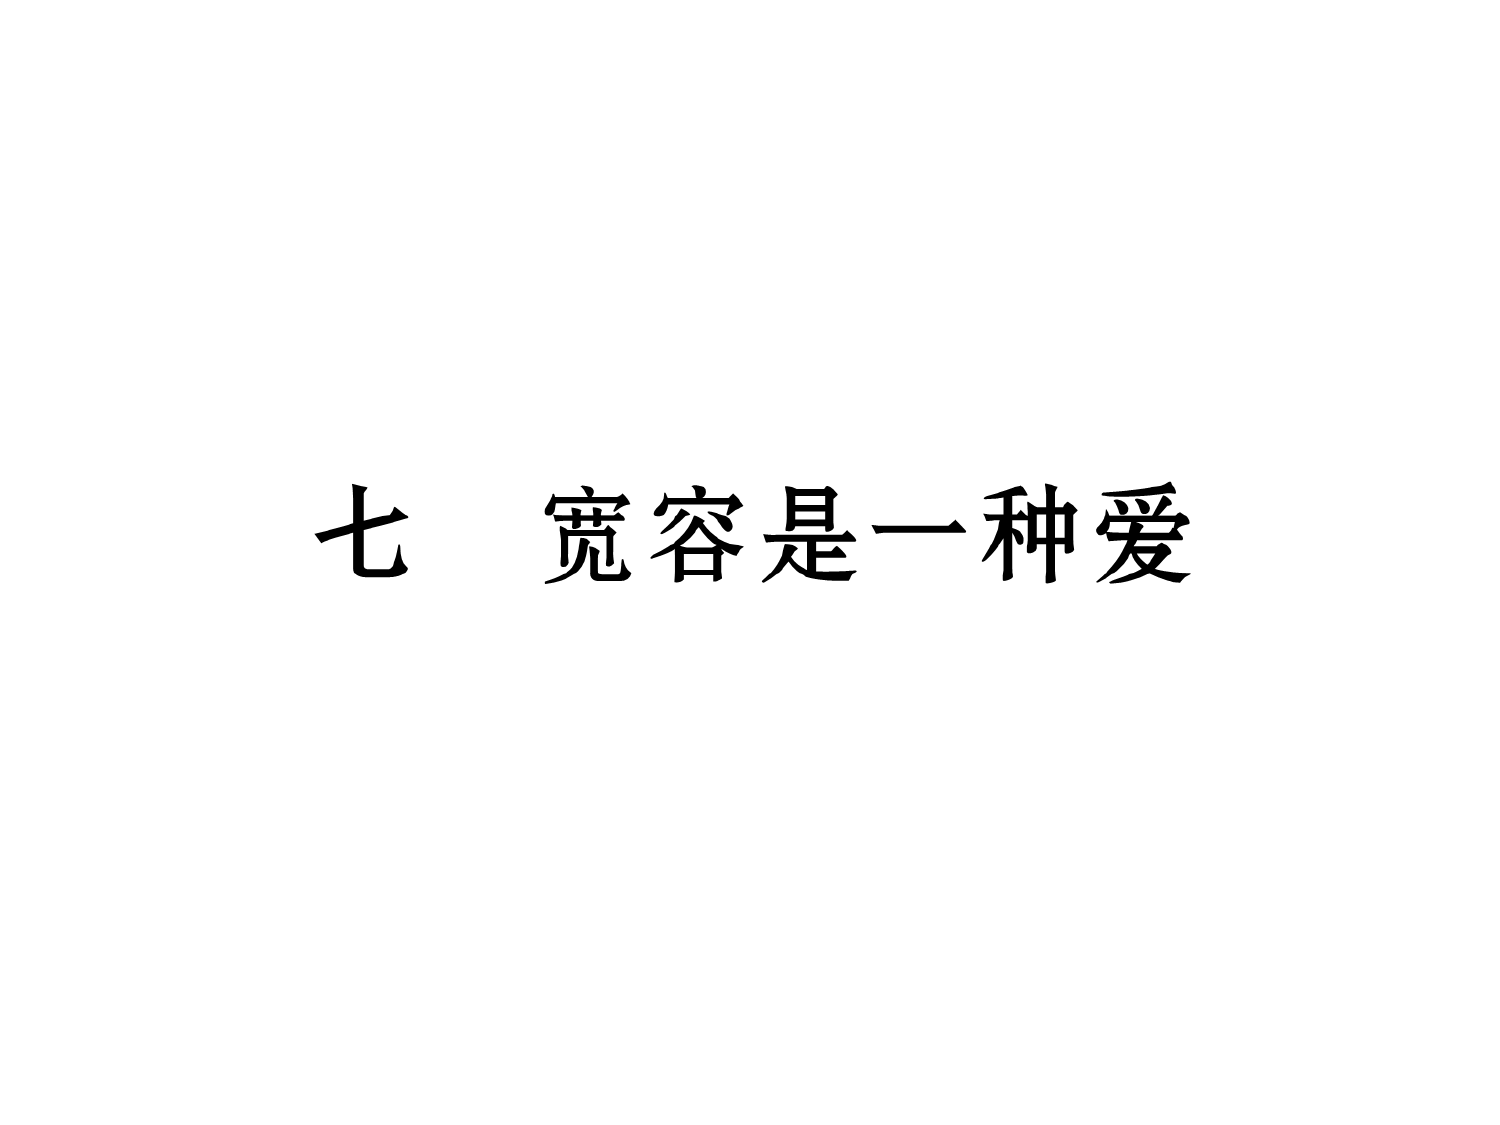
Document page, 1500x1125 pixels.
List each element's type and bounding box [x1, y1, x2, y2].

picture [285, 458, 1215, 602]
